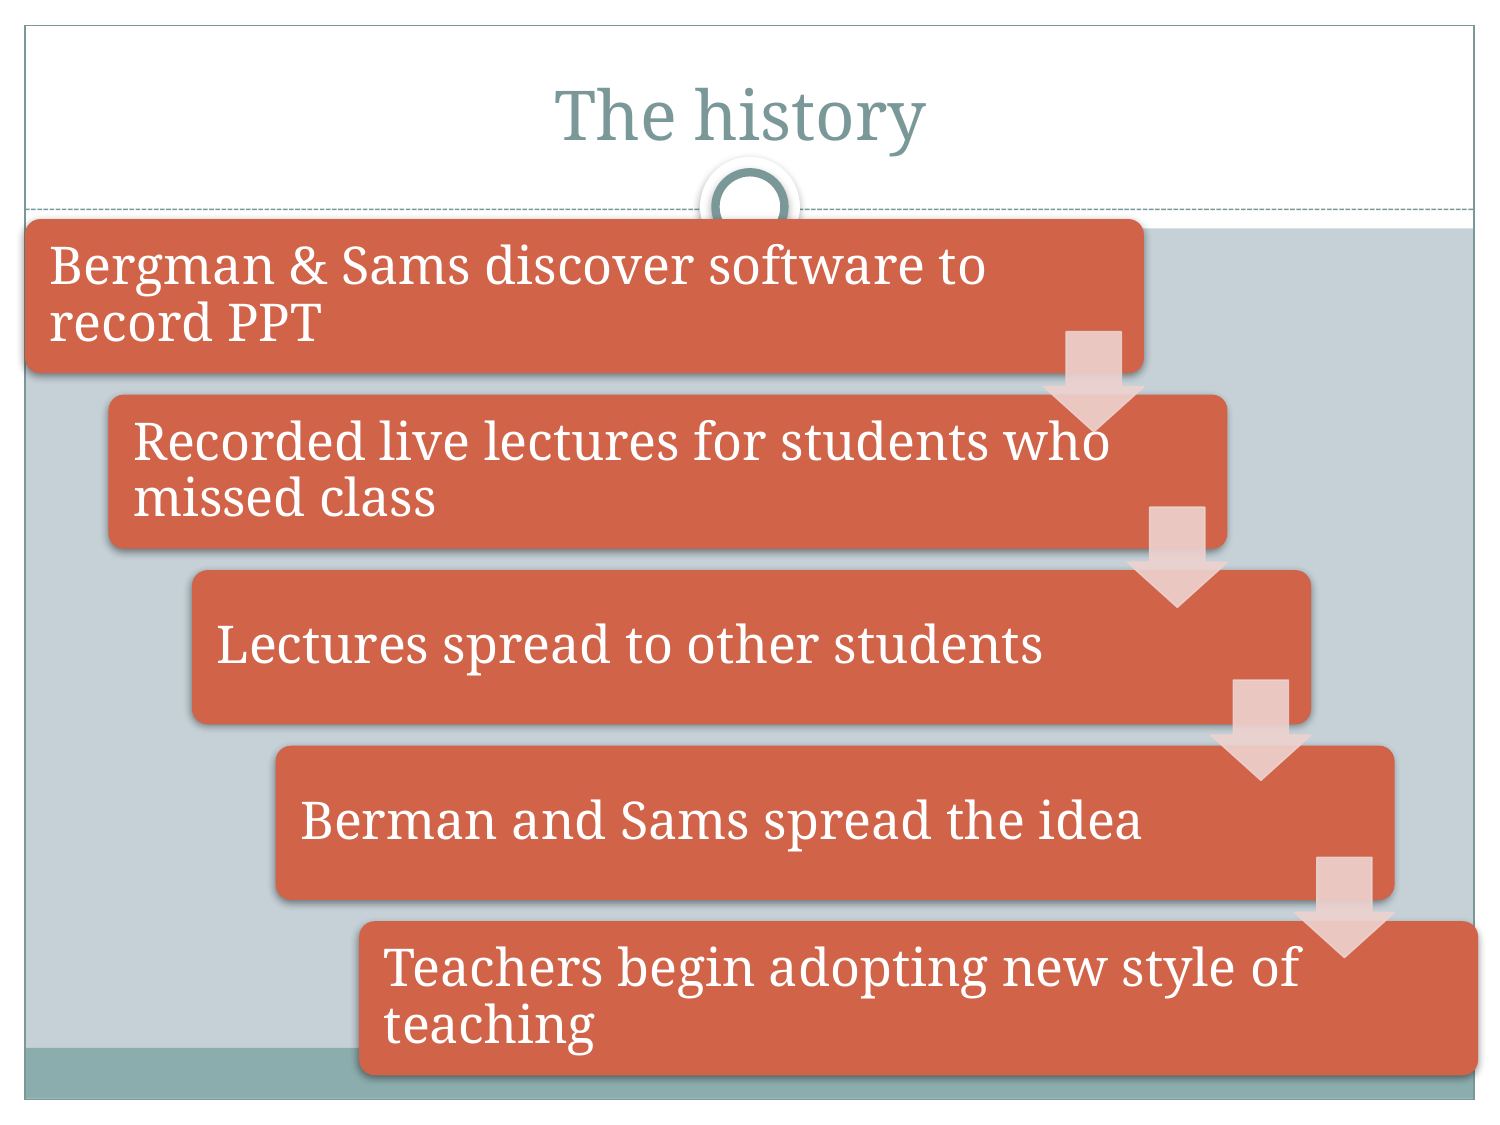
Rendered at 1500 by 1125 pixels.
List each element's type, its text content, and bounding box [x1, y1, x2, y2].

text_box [24, 218, 1479, 1076]
title The history [49, 37, 1450, 162]
